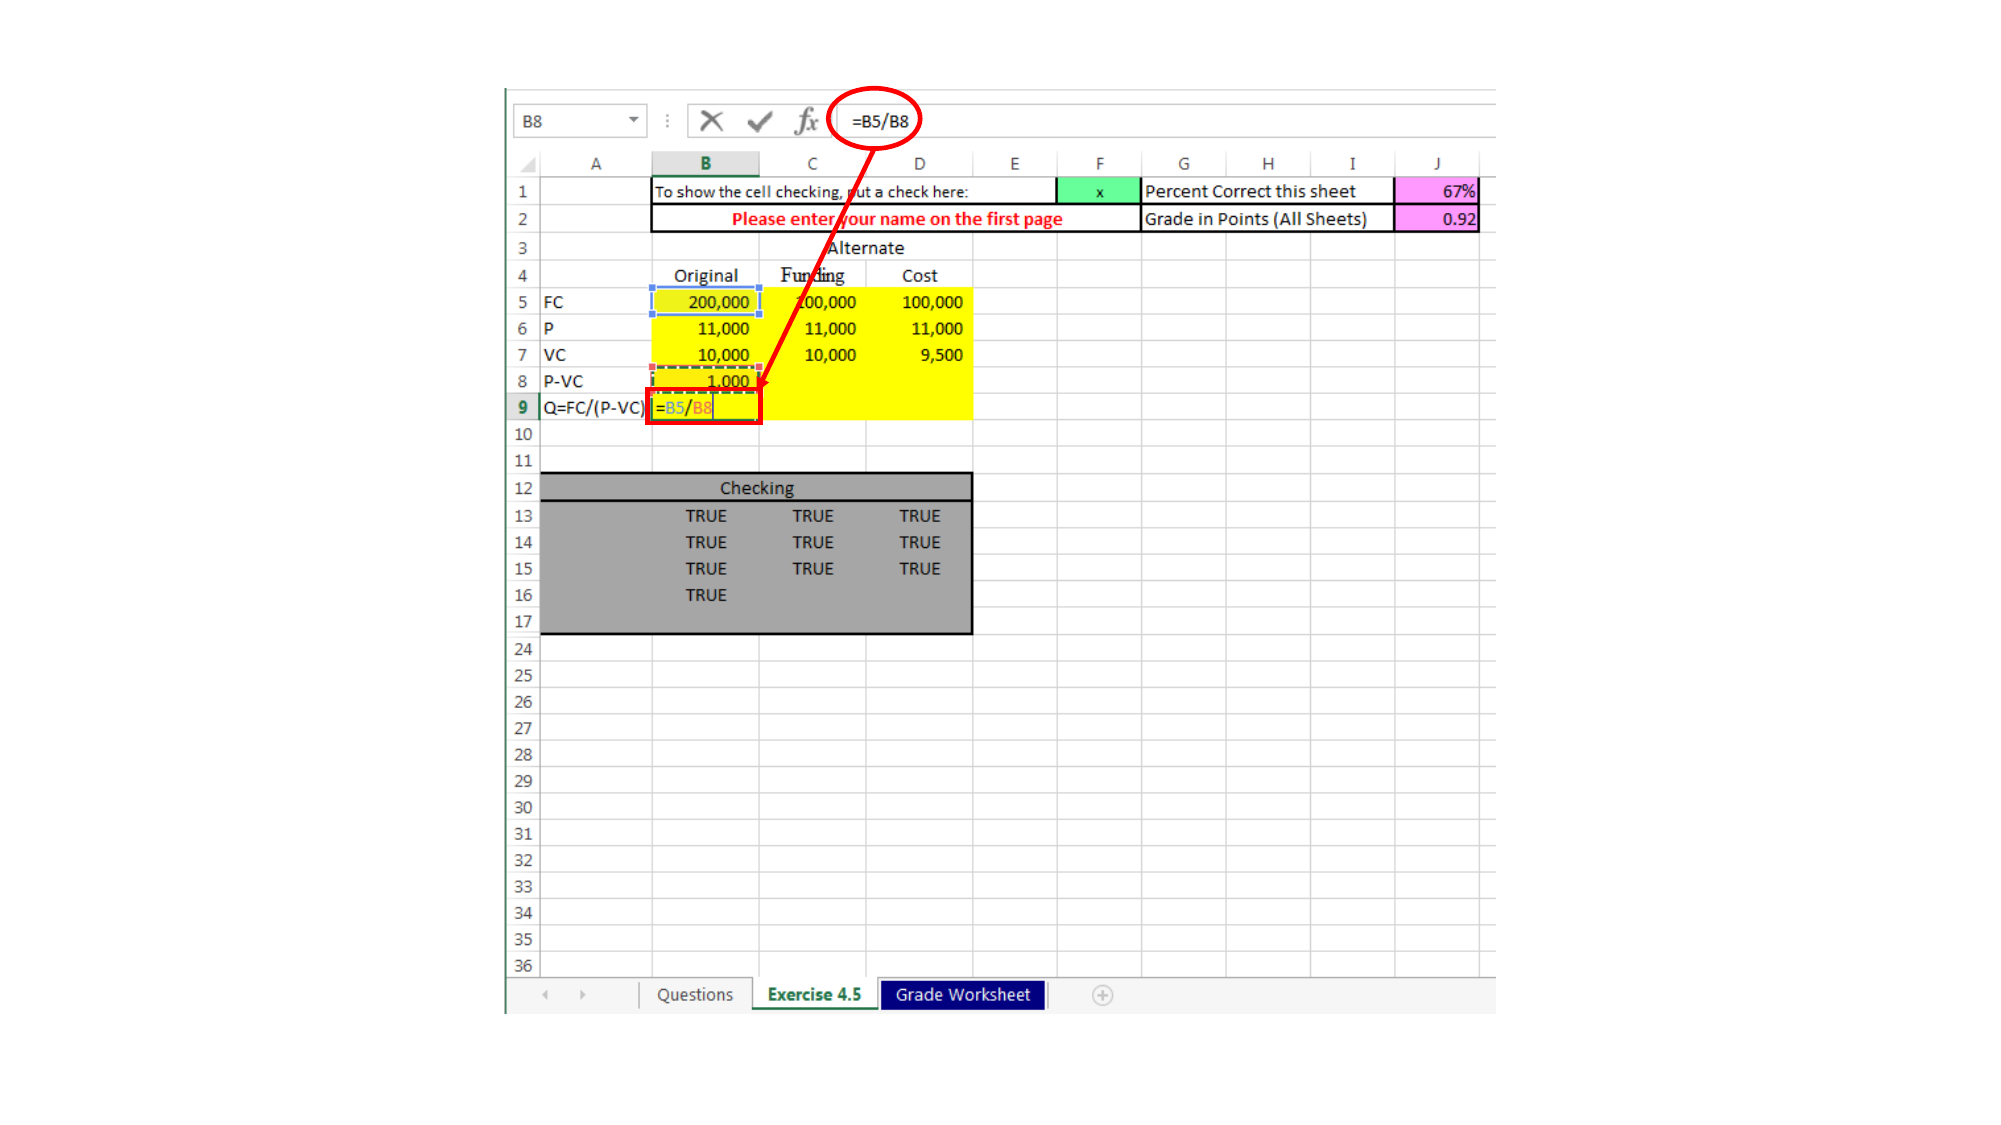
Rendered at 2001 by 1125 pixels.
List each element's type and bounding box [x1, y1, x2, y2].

text_box [756, 148, 875, 392]
list [504, 88, 1496, 1014]
